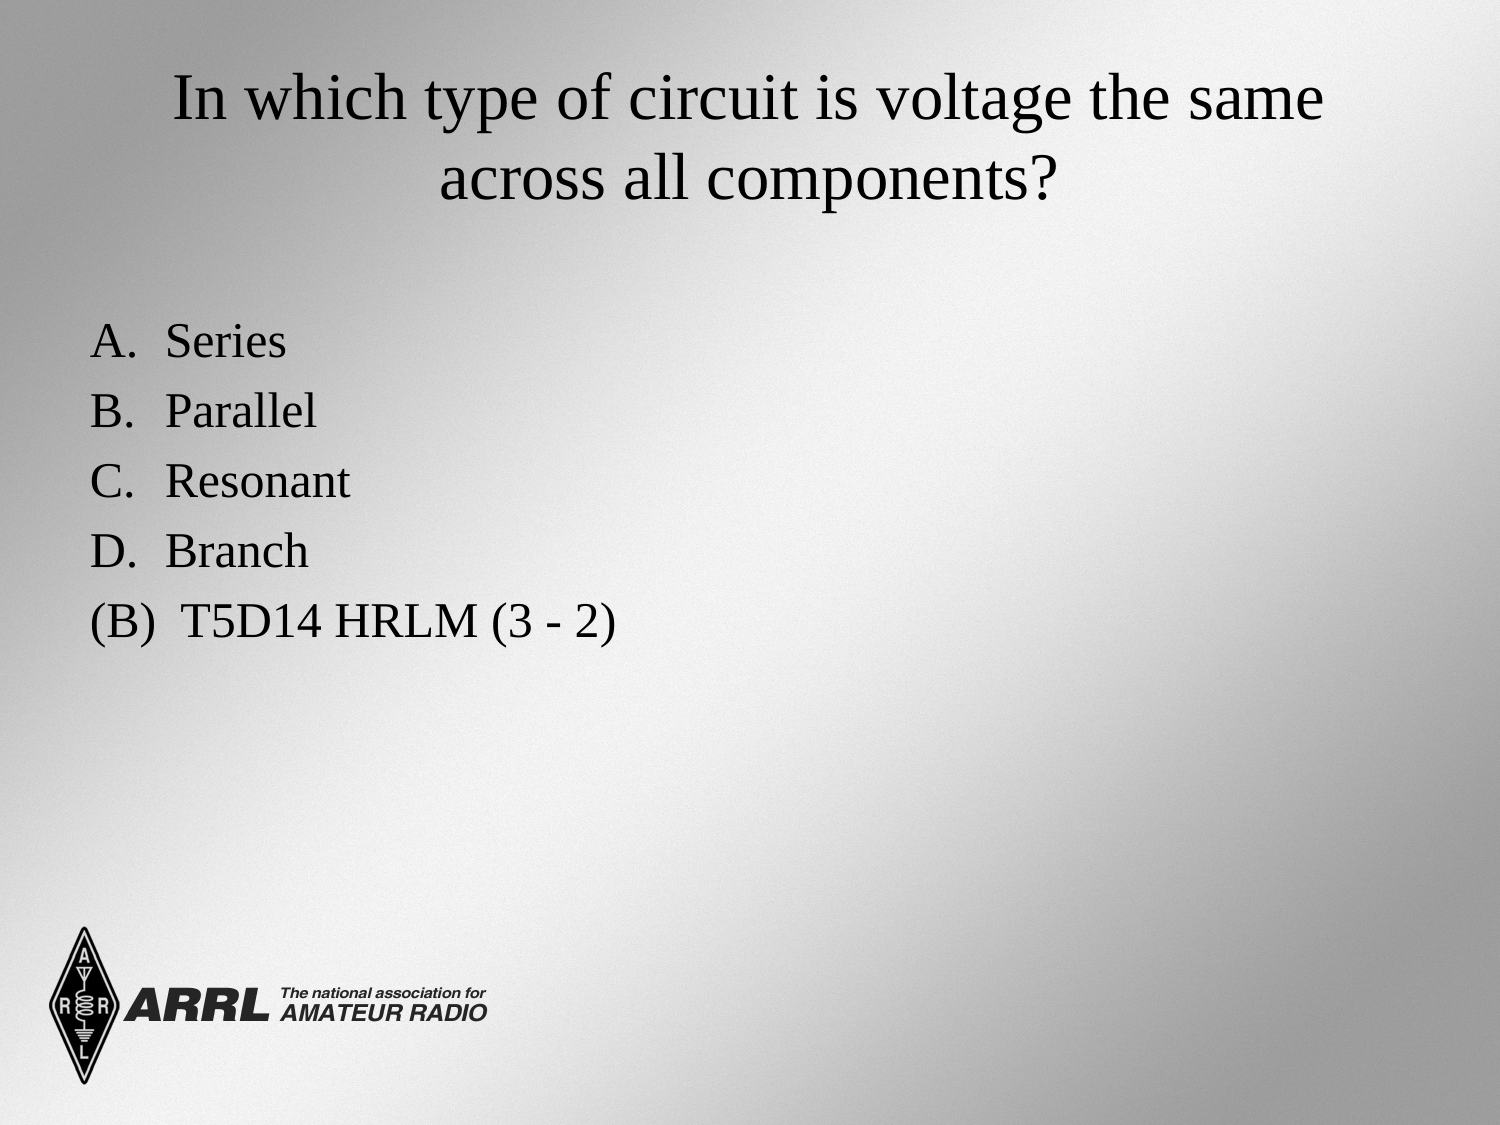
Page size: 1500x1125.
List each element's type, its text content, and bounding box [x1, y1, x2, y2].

picture [0, 0, 1500, 1125]
list Series Parallel Resonant Branch (B) T5D14 HRLM (3 - 2) [75, 299, 1425, 1005]
title In which type of circuit is voltage the same across all components? [75, 45, 1425, 233]
